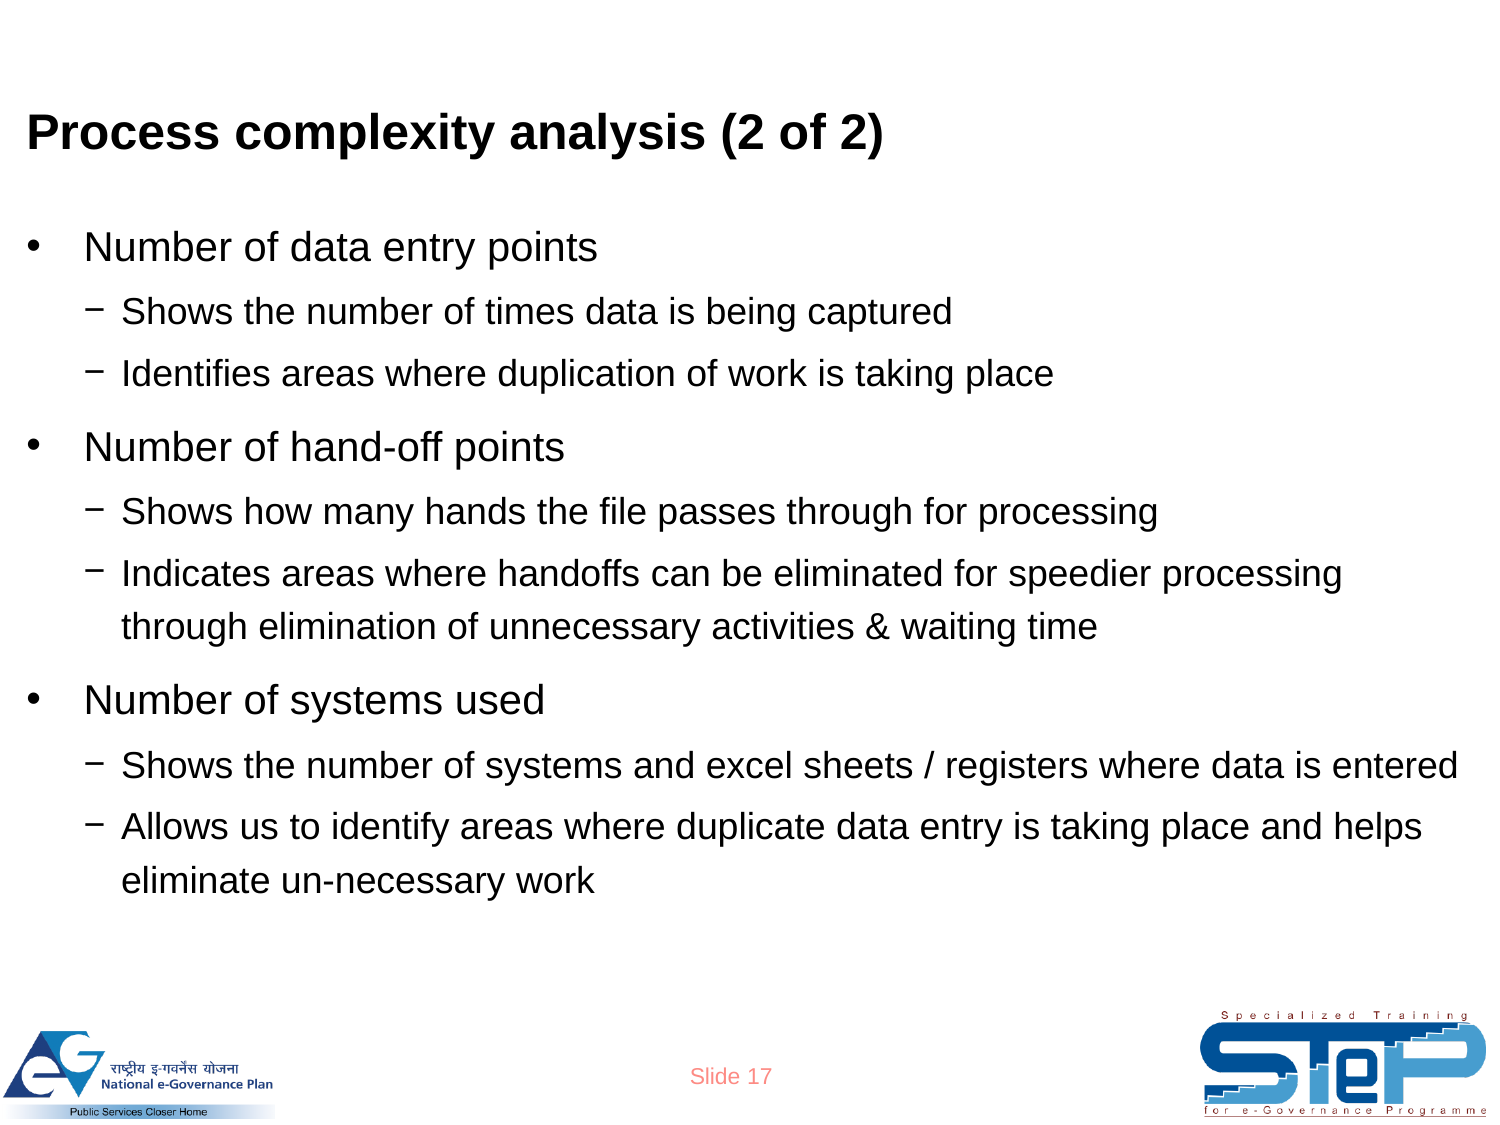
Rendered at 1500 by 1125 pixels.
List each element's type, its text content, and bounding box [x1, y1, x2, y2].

picture [1200, 1011, 1486, 1117]
title Process complexity analysis (2 of 2) [26, 99, 1472, 209]
picture [2, 1031, 275, 1119]
list Number of data entry points Shows the number of times data is being captured Identifies areas where duplication of work is taking place Number of hand-off points Shows how many hands the file passes through for processing Indicates areas where handoffs can be eliminated for speedier processing through elimination of unnecessary activities & waiting time Number of systems used Shows the number of systems and excel sheets / registers where data is entered Allows us to identify areas where duplicate data entry is taking place and helps eliminate un-necessary work [26, 209, 1474, 1088]
